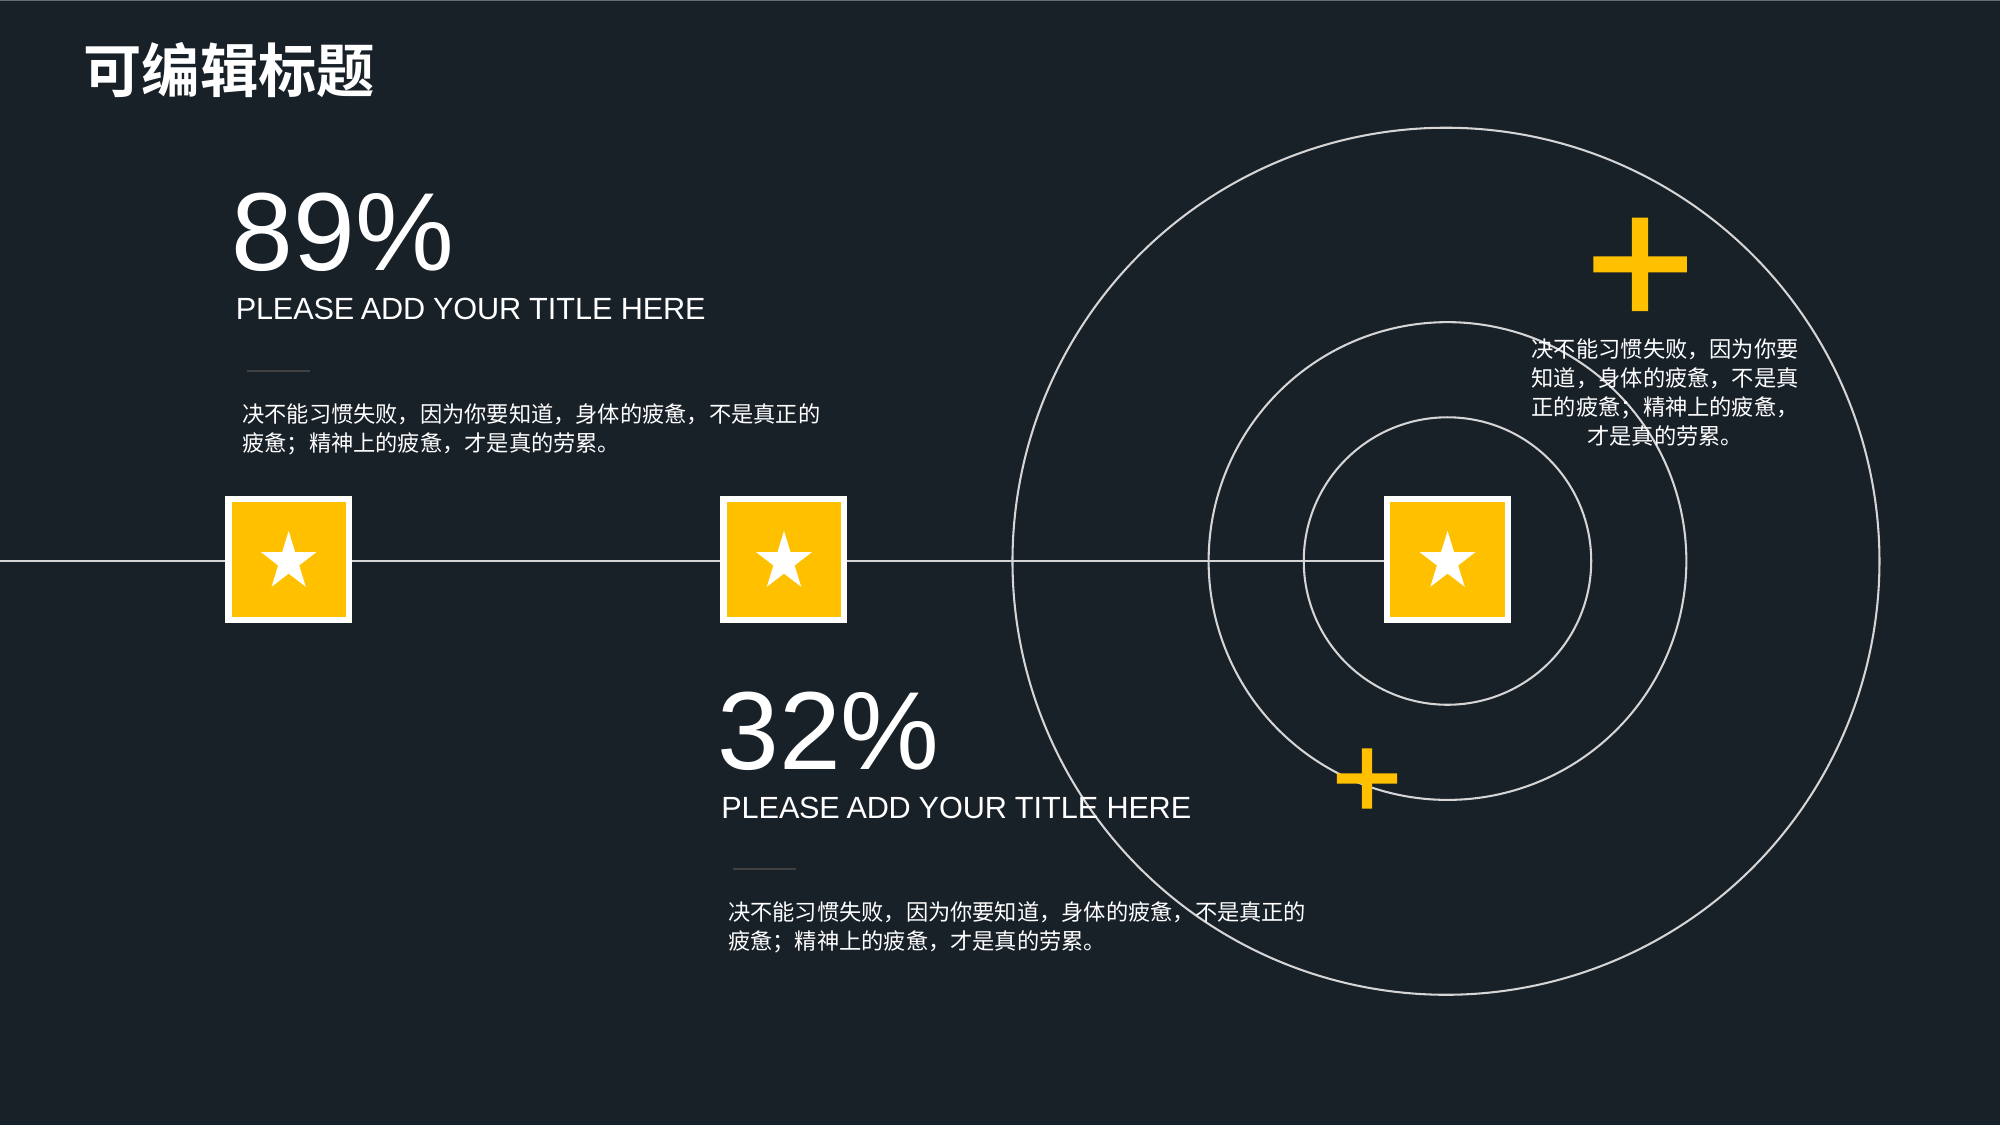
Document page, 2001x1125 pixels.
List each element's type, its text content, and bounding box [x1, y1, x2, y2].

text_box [228, 499, 349, 621]
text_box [701, 650, 1330, 961]
text_box [1011, 126, 1881, 996]
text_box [1510, 217, 1821, 456]
text_box [1336, 747, 1398, 810]
text_box 可编辑标题 [68, 26, 834, 112]
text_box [723, 499, 845, 621]
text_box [1387, 499, 1508, 621]
text_box [0, 0, 2000, 1125]
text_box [215, 152, 844, 463]
